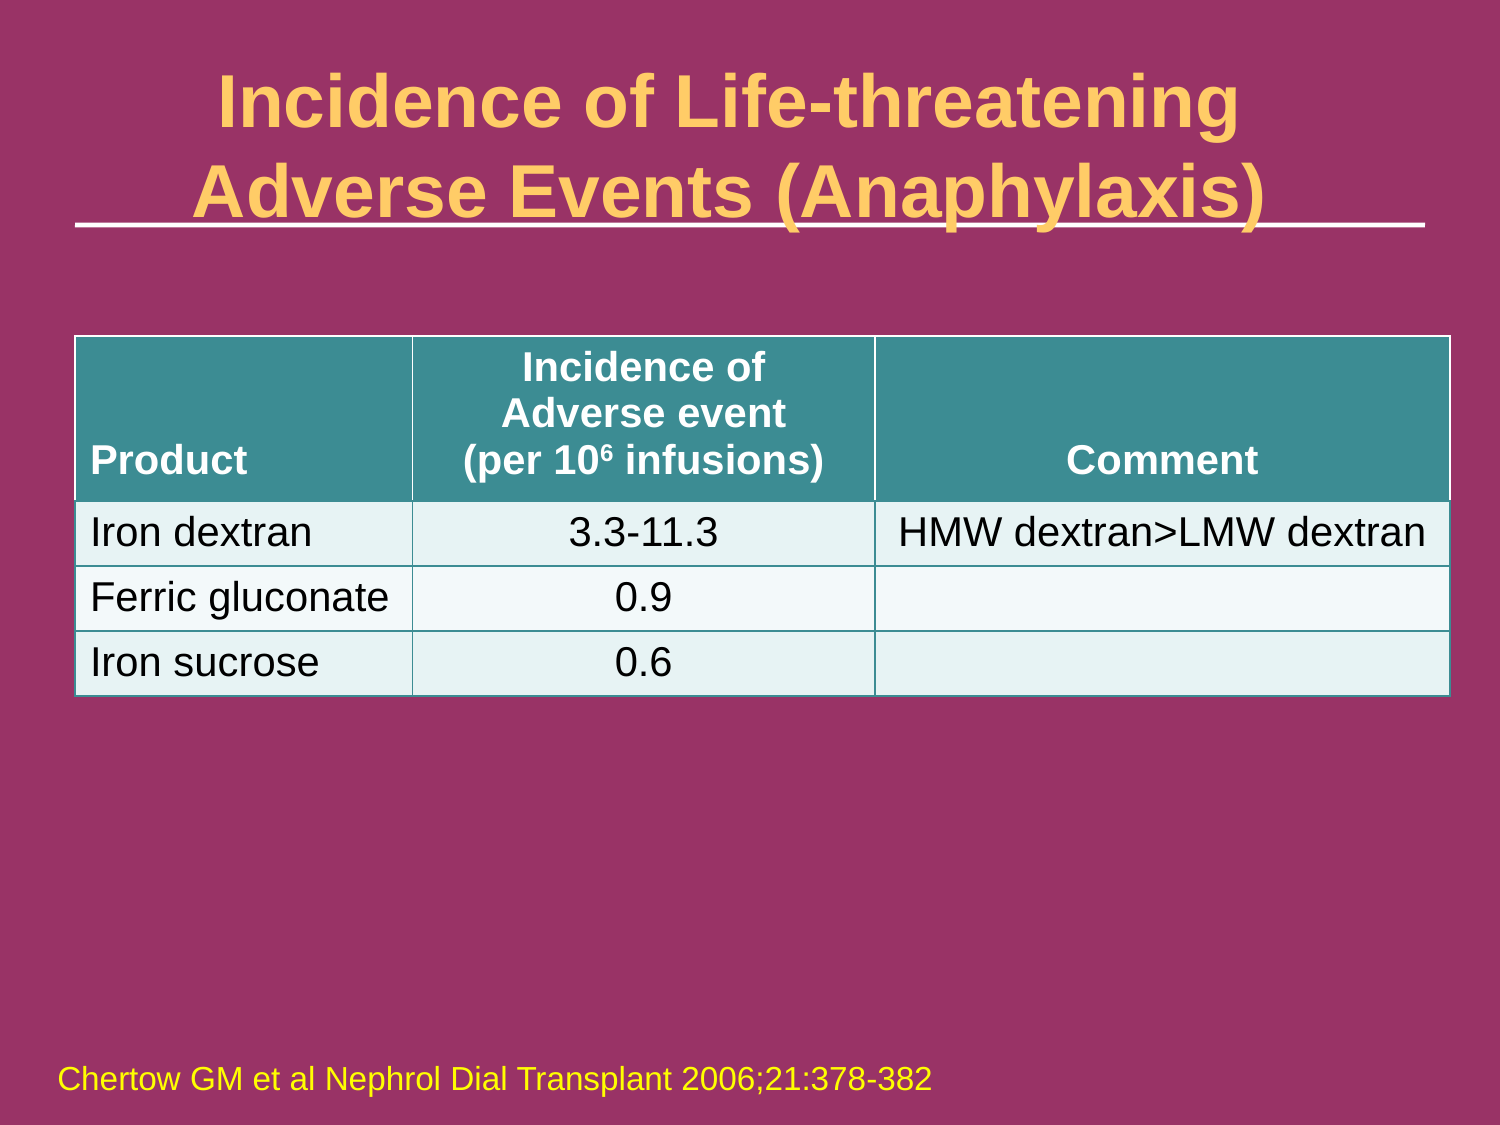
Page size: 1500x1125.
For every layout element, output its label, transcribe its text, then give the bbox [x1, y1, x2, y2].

table_cell 0.9 [413, 567, 874, 630]
text_box Chertow GM et al Nephrol Dial Transplant 2006;21:378-382 [42, 1049, 949, 1105]
table_cell 0.6 [413, 632, 874, 695]
table_cell [876, 567, 1449, 630]
table_cell Iron dextran [76, 502, 412, 565]
table_cell [876, 632, 1449, 695]
table_cell Ferric gluconate [76, 567, 412, 630]
table_cell Iron sucrose [76, 632, 412, 695]
table_cell HMW dextran>LMW dextran [876, 502, 1449, 565]
table_header Comment [876, 337, 1449, 500]
table_cell 3.3-11.3 [413, 502, 874, 565]
table_header Product [76, 337, 412, 500]
table_header Incidence of Adverse event (per 106 infusions) [413, 337, 874, 500]
title Incidence of Life-threatening Adverse Events (Anaphylaxis) [92, 80, 1368, 206]
